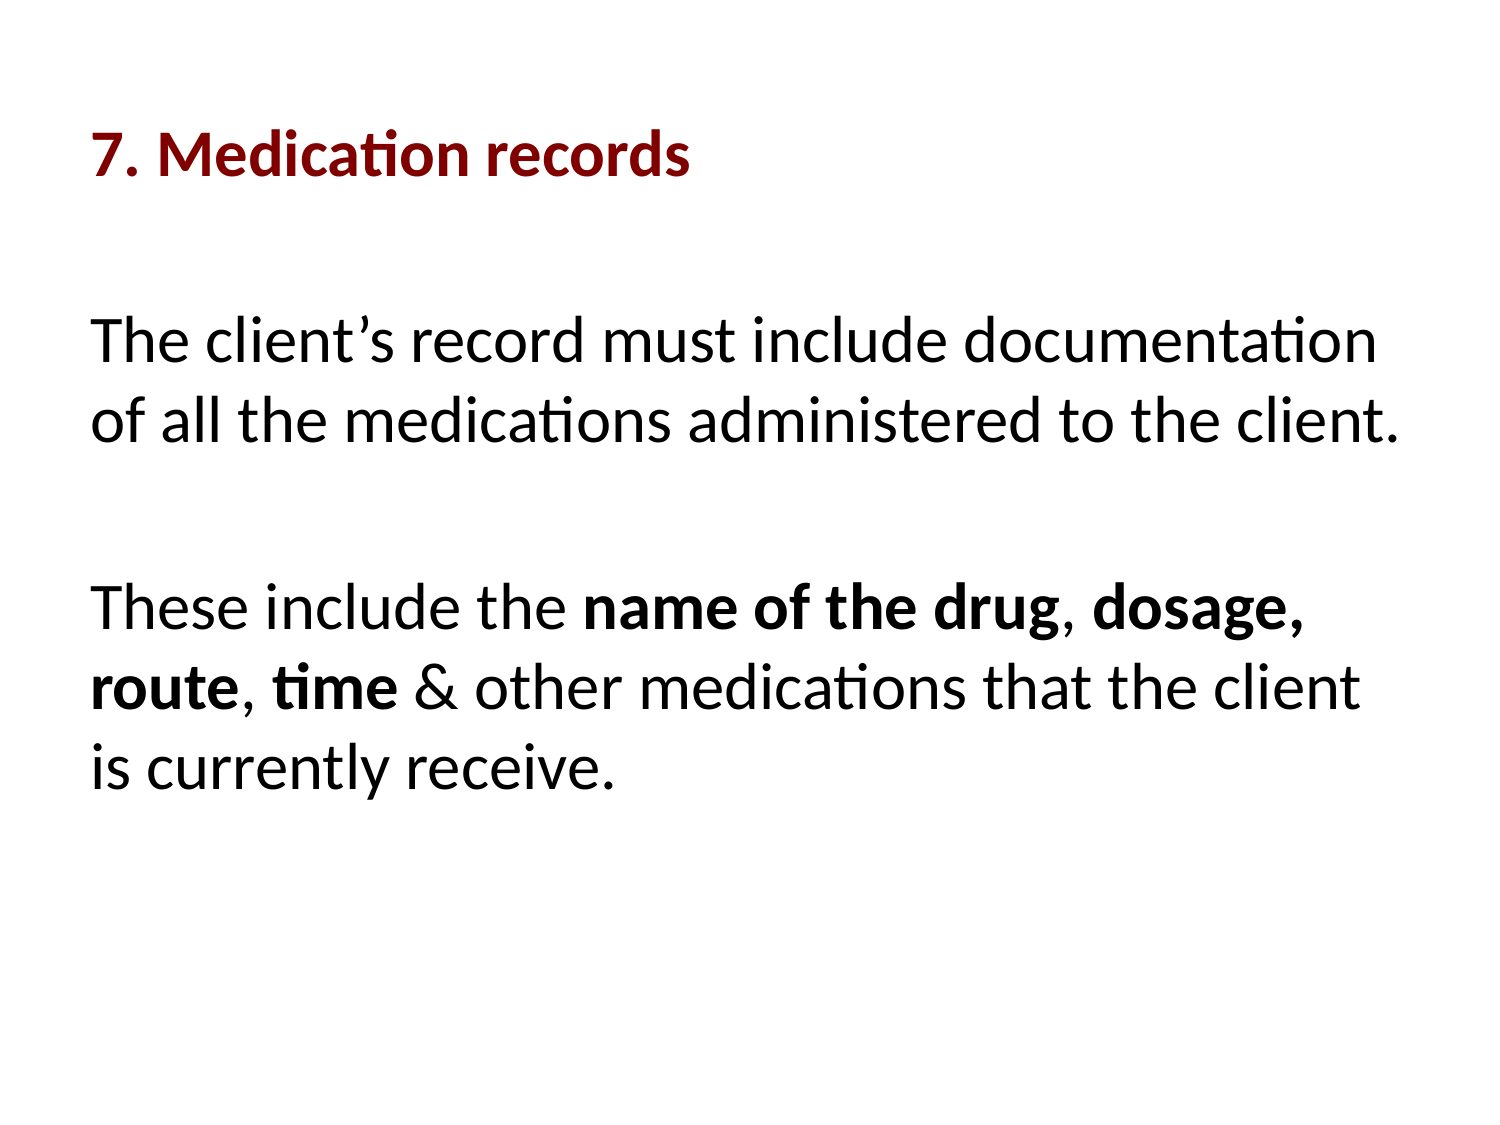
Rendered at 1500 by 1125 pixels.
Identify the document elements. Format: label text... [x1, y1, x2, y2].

list 7. Medication records The client’s record must include documentation of all the medications administered to the client. These include the name of the drug, dosage, route, time & other medications that the client is currently receive. [75, 102, 1425, 1005]
